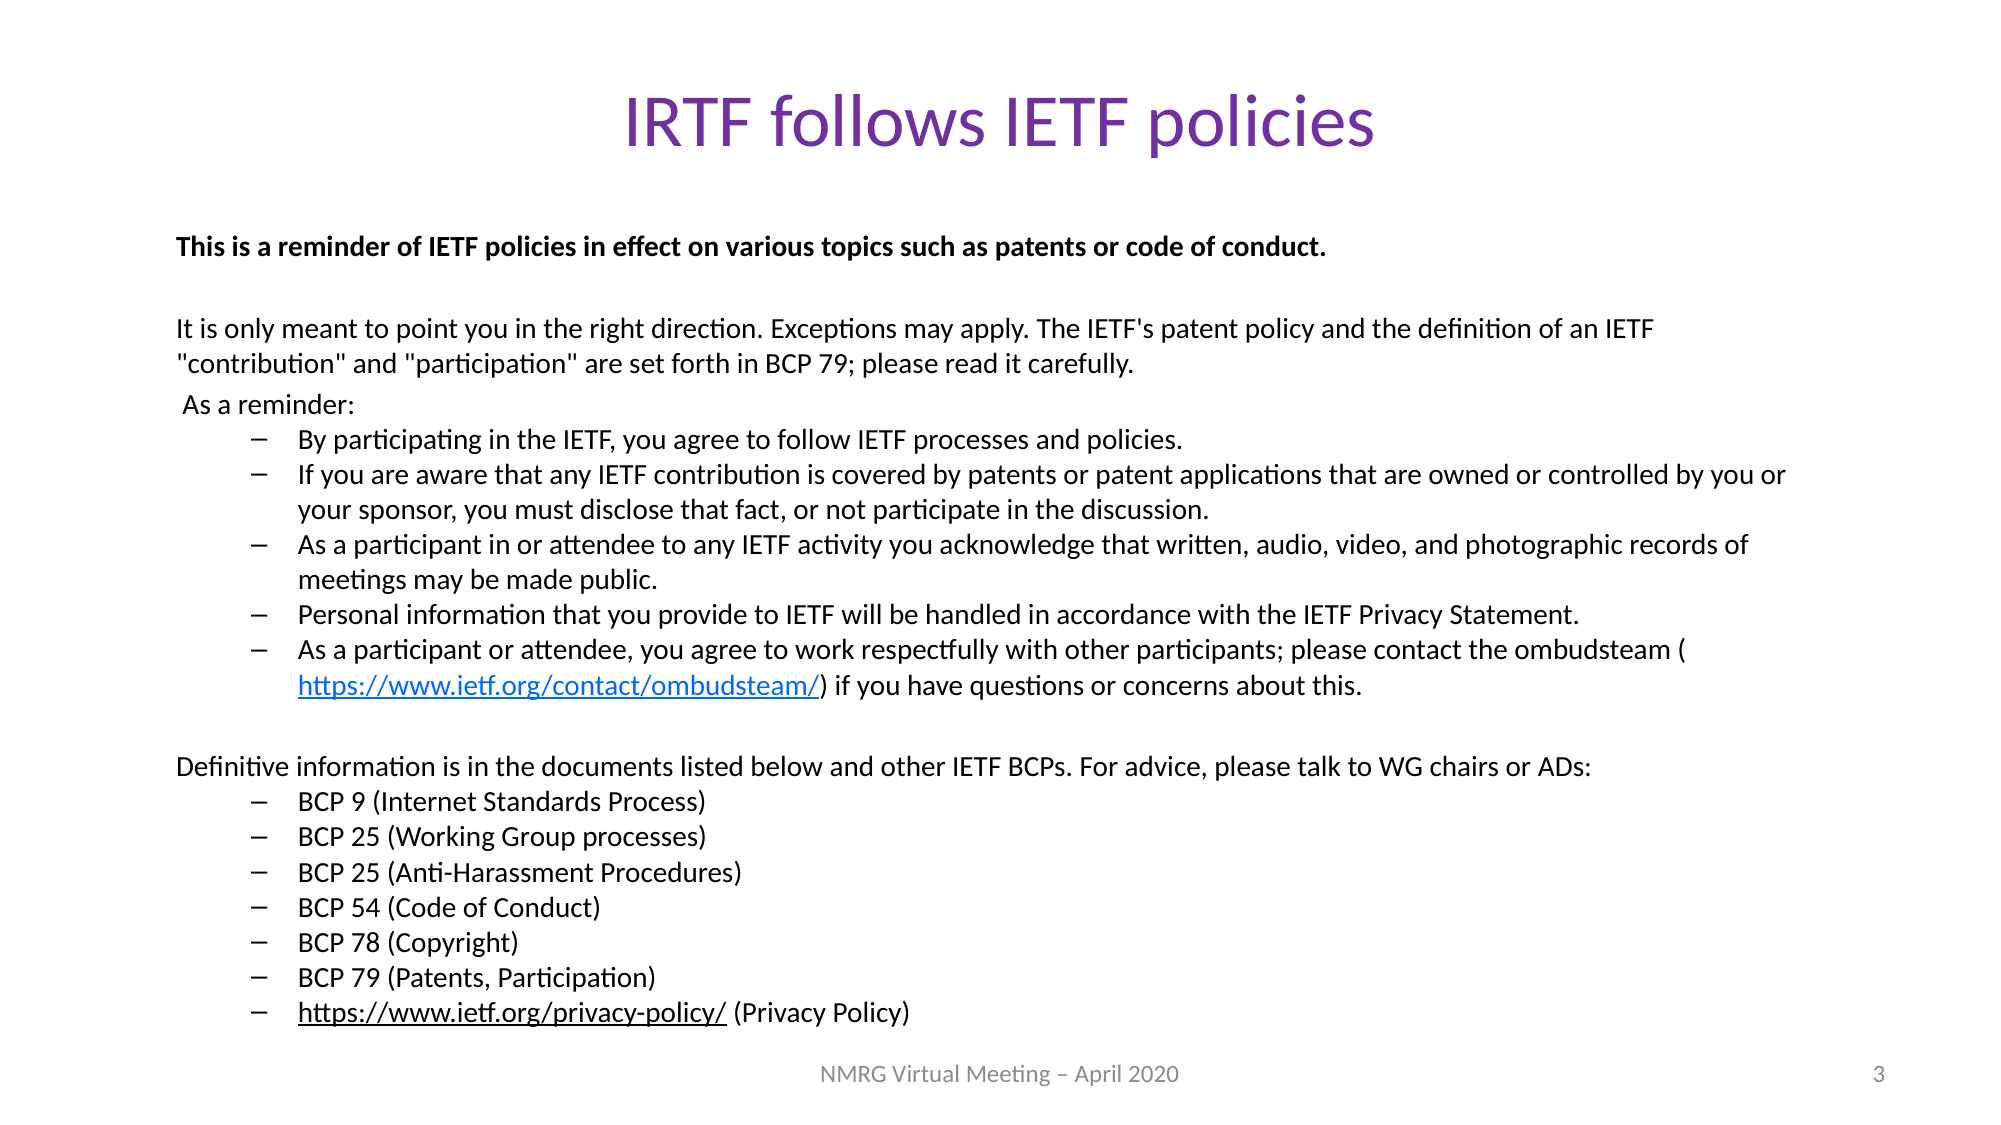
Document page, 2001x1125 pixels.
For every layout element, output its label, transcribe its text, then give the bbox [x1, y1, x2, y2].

text_box 3 [1433, 1042, 1900, 1103]
text_box This is a reminder of IETF policies in effect on various topics such as patents or code of conduct. It is only meant to point you in the right direction. Exceptions may apply. The IETF's patent policy and the definition of an IETF "contribution" and "participation" are set forth in BCP 79; please read it carefully. As a reminder: By participating in the IETF, you agree to follow IETF processes and policies. If you are aware that any IETF contribution is covered by patents or patent applications that are owned or controlled by you or your sponsor, you must disclose that fact, or not participate in the discussion. As a participant in or attendee to any IETF activity you acknowledge that written, audio, video, and photographic records of meetings may be made public. Personal information that you provide to IETF will be handled in accordance with the IETF Privacy Statement. As a participant or attendee, you agree to work respectfully with other participants; please contact the ombudsteam (https://www.ietf.org/contact/ombudsteam/) if you have questions or concerns about this. Definitive information is in the documents listed below and other IETF BCPs. For advice, please talk to WG chairs or ADs: BCP 9 (Internet Standards Process) BCP 25 (Working Group processes) BCP 25 (Anti-Harassment Procedures) BCP 54 (Code of Conduct) BCP 78 (Copyright) BCP 79 (Patents, Participation) https://www.ietf.org/privacy-policy/ (Privacy Policy) [161, 219, 1839, 1059]
text_box IRTF follows IETF policies [99, 45, 1900, 188]
text_box NMRG Virtual Meeting – April 2020 [683, 1042, 1317, 1103]
